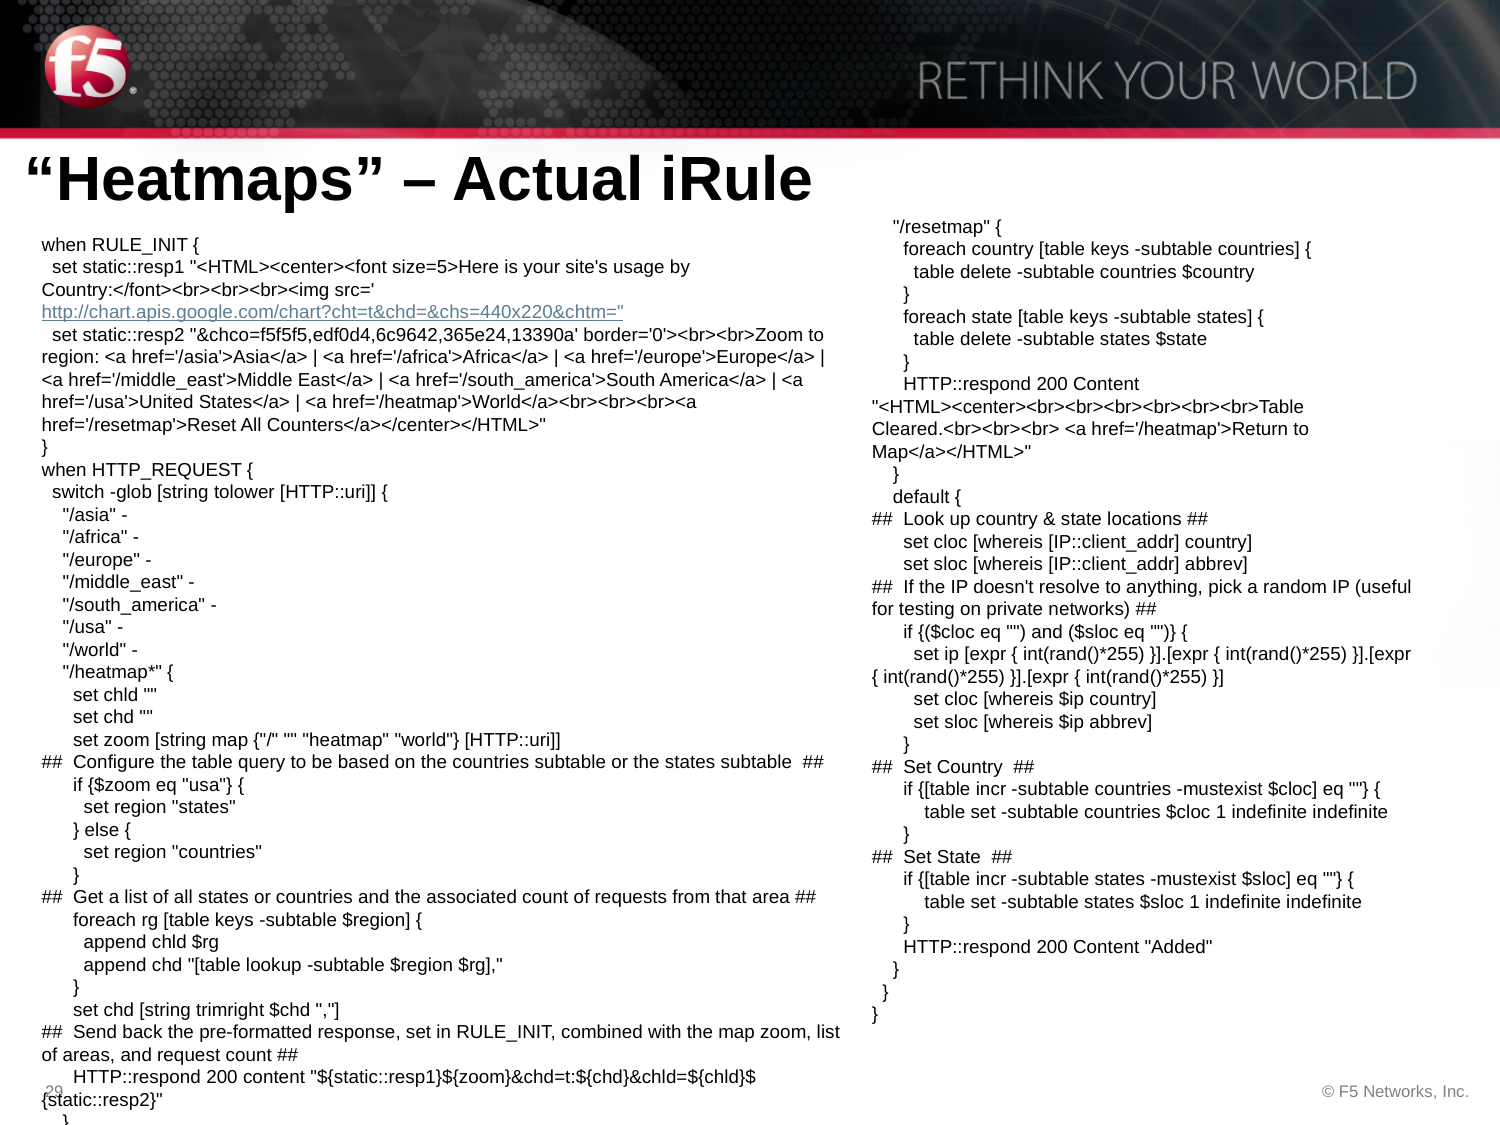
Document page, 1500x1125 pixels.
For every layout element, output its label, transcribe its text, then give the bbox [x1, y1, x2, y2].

text_box when RULE_INIT { set static::resp1 "<HTML><center><font size=5>Here is your site's usage by Country:</font><br><br><br><img src='http://chart.apis.google.com/chart?cht=t&chd=&chs=440x220&chtm=" set static::resp2 "&chco=f5f5f5,edf0d4,6c9642,365e24,13390a' border='0'><br><br>Zoom to region: <a href='/asia'>Asia</a> | <a href='/africa'>Africa</a> | <a href='/europe'>Europe</a> | <a href='/middle_east'>Middle East</a> | <a href='/south_america'>South America</a> | <a href='/usa'>United States</a> | <a href='/heatmap'>World</a><br><br><br><a href='/resetmap'>Reset All Counters</a></center></HTML>" } when HTTP_REQUEST { switch -glob [string tolower [HTTP::uri]] { "/asia" - "/africa" - "/europe" - "/middle_east" - "/south_america" - "/usa" - "/world" - "/heatmap*" { set chld "" set chd "" set zoom [string map {"/" "" "heatmap" "world"} [HTTP::uri]] ## Configure the table query to be based on the countries subtable or the states subtable ## if {$zoom eq "usa"} { set region "states" } else { set region "countries" } ## Get a list of all states or countries and the associated count of requests from that area ## foreach rg [table keys -subtable $region] { append chld $rg append chd "[table lookup -subtable $region $rg]," } set chd [string trimright $chd ","] ## Send back the pre-formatted response, set in RULE_INIT, combined with the map zoom, list of areas, and request count ## HTTP::respond 200 content "${static::resp1}${zoom}&chd=t:${chd}&chld=${chld}${static::resp2}" } [26, 224, 863, 1125]
text_box "/resetmap" { foreach country [table keys -subtable countries] { table delete -subtable countries $country } foreach state [table keys -subtable states] { table delete -subtable states $state } HTTP::respond 200 Content "<HTML><center><br><br><br><br><br><br>Table Cleared.<br><br><br> <a href='/heatmap'>Return to Map</a></HTML>" } default { ## Look up country & state locations ## set cloc [whereis [IP::client_addr] country] set sloc [whereis [IP::client_addr] abbrev] ## If the IP doesn't resolve to anything, pick a random IP (useful for testing on private networks) ## if {($cloc eq "") and ($sloc eq "")} { set ip [expr { int(rand()*255) }].[expr { int(rand()*255) }].[expr { int(rand()*255) }].[expr { int(rand()*255) }] set cloc [whereis $ip country] set sloc [whereis $ip abbrev] } ## Set Country ## if {[table incr -subtable countries -mustexist $cloc] eq ""} { table set -subtable countries $cloc 1 indefinite indefinite } ## Set State ## if {[table incr -subtable states -mustexist $sloc] eq ""} { table set -subtable states $sloc 1 indefinite indefinite } HTTP::respond 200 Content "Added" } } } [857, 207, 1452, 1077]
picture [0, 0, 1500, 1125]
title “Heatmaps” – Actual iRule [24, 142, 1376, 276]
